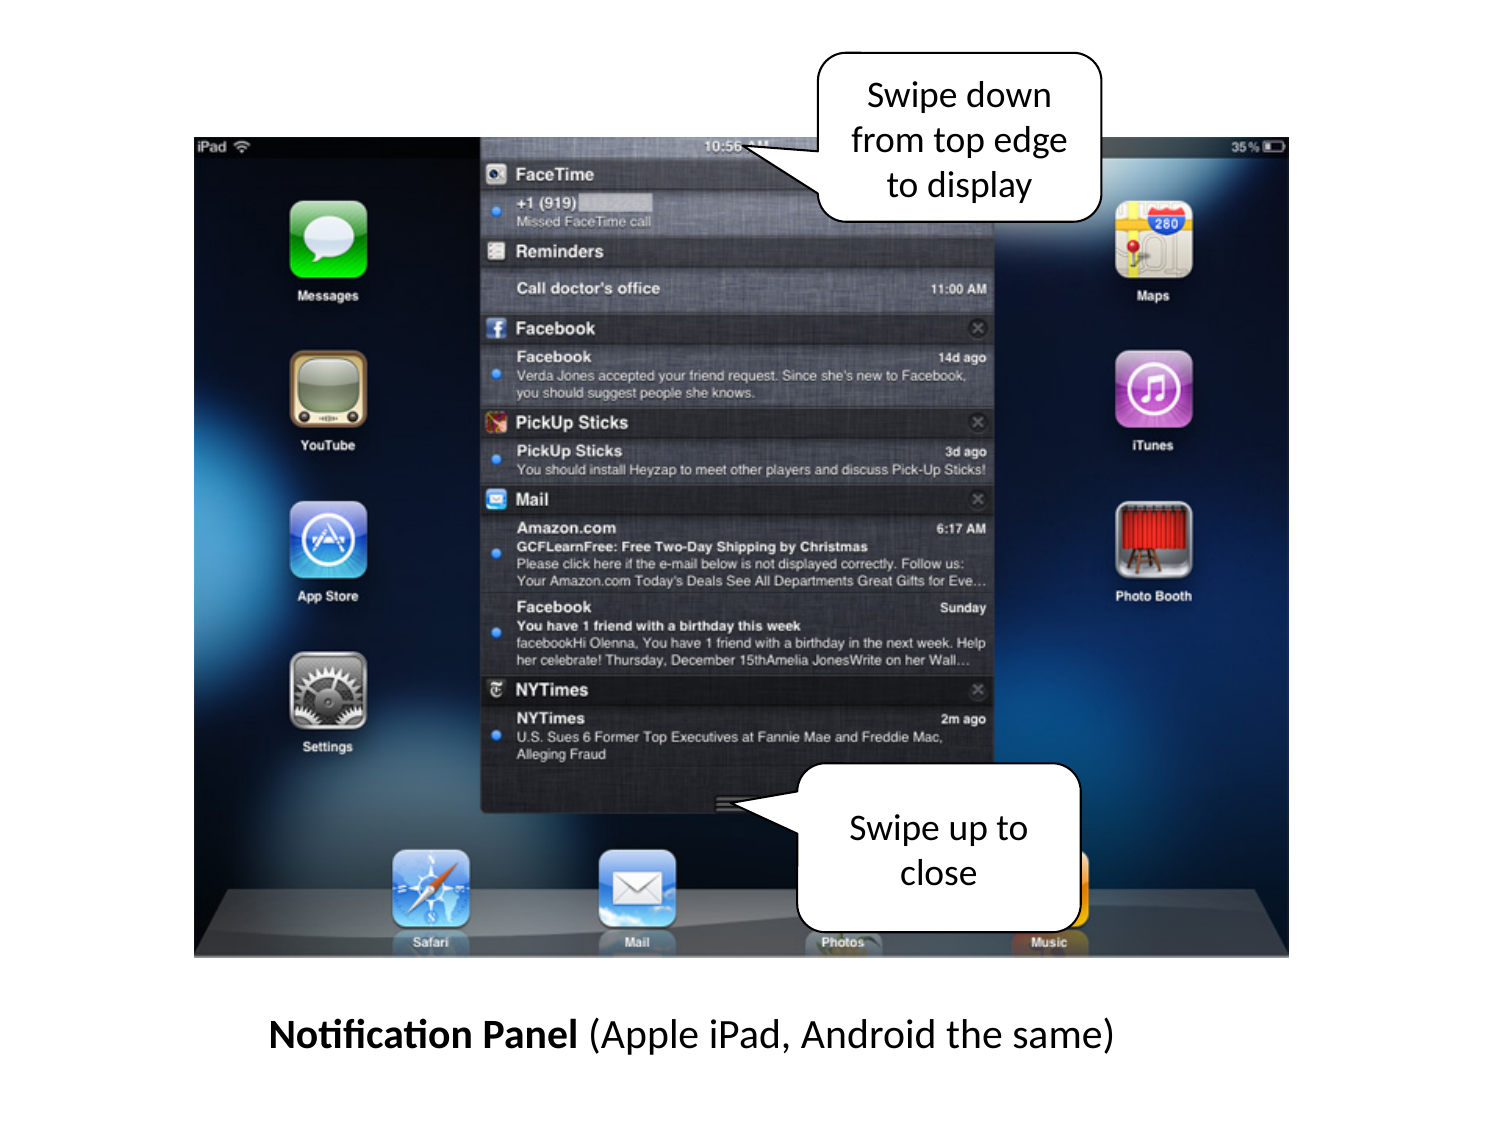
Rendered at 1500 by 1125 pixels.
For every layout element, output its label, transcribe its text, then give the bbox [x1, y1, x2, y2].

picture [194, 136, 1289, 958]
text_box Notification Panel (Apple iPad, Android the same) [253, 999, 1137, 1065]
text_box Swipe down from top edge to display [815, 50, 1104, 135]
